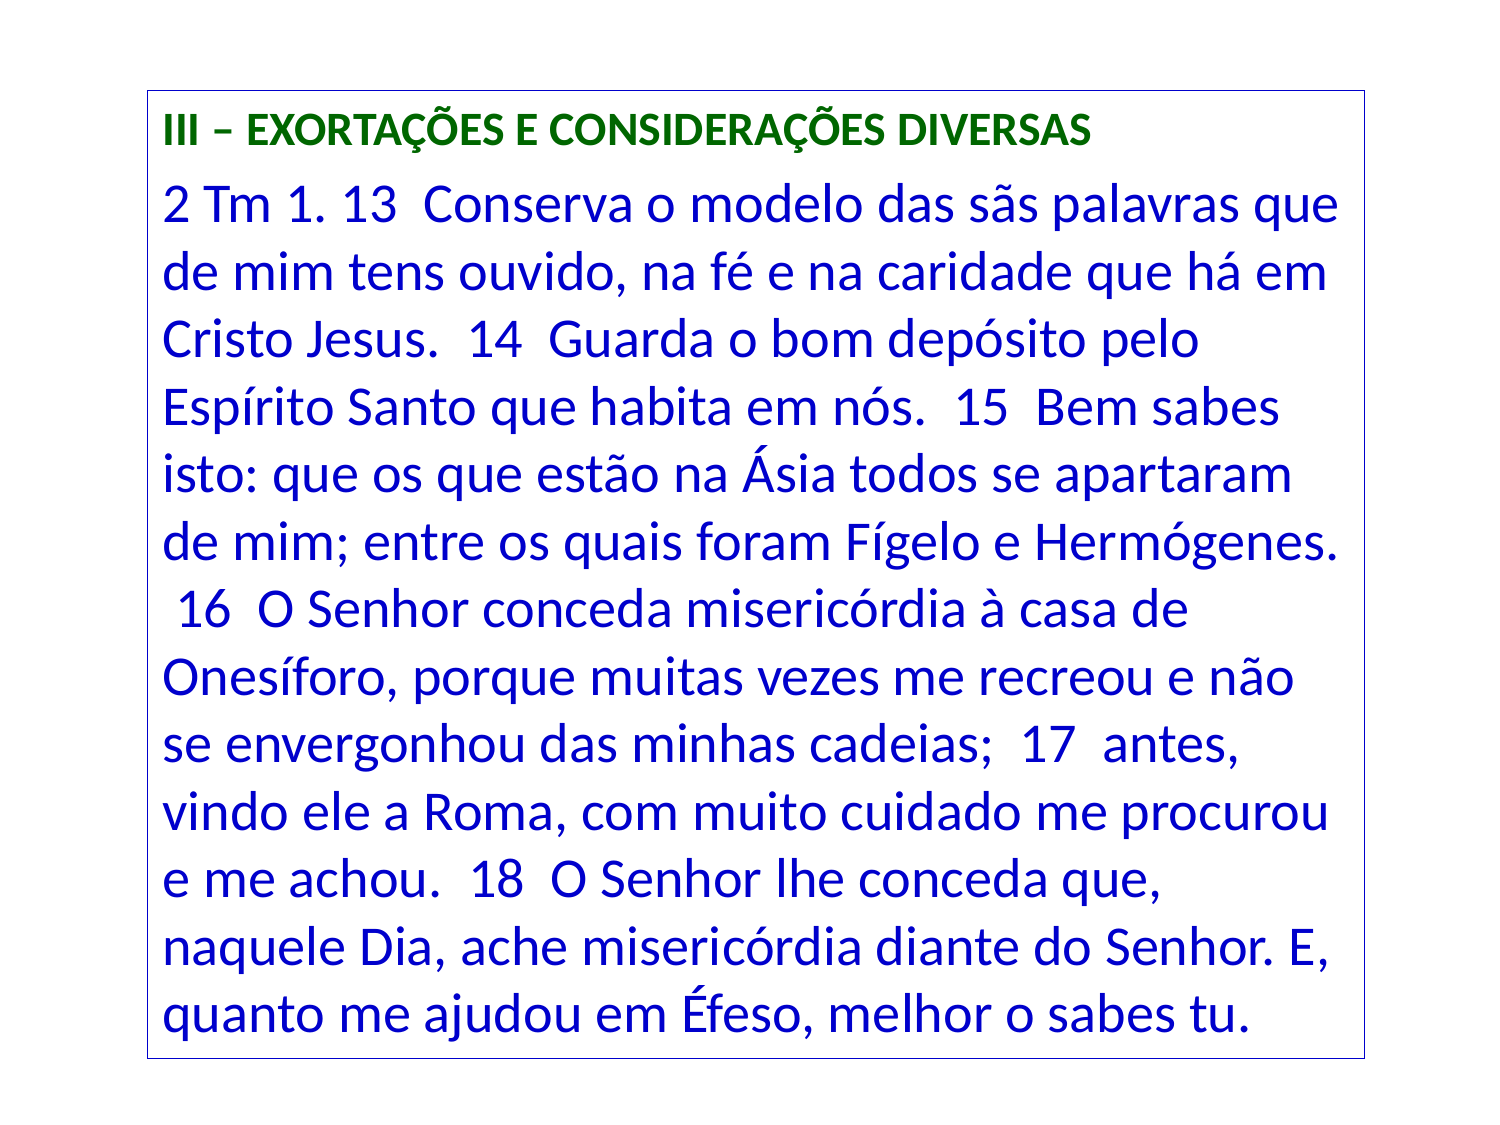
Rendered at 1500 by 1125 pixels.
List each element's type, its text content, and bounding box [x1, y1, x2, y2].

list III – EXORTAÇÕES E CONSIDERAÇÕES DIVERSAS 2 Tm 1. 13 Conserva o modelo das sãs palavras que de mim tens ouvido, na fé e na caridade que há em Cristo Jesus. 14 Guarda o bom depósito pelo Espírito Santo que habita em nós. 15 Bem sabes isto: que os que estão na Ásia todos se apartaram de mim; entre os quais foram Fígelo e Hermógenes. 16 O Senhor conceda misericórdia à casa de Onesíforo, porque muitas vezes me recreou e não se envergonhou das minhas cadeias; 17 antes, vindo ele a Roma, com muito cuidado me procurou e me achou. 18 O Senhor lhe conceda que, naquele Dia, ache misericórdia diante do Senhor. E, quanto me ajudou em Éfeso, melhor o sabes tu. [147, 90, 1365, 1059]
